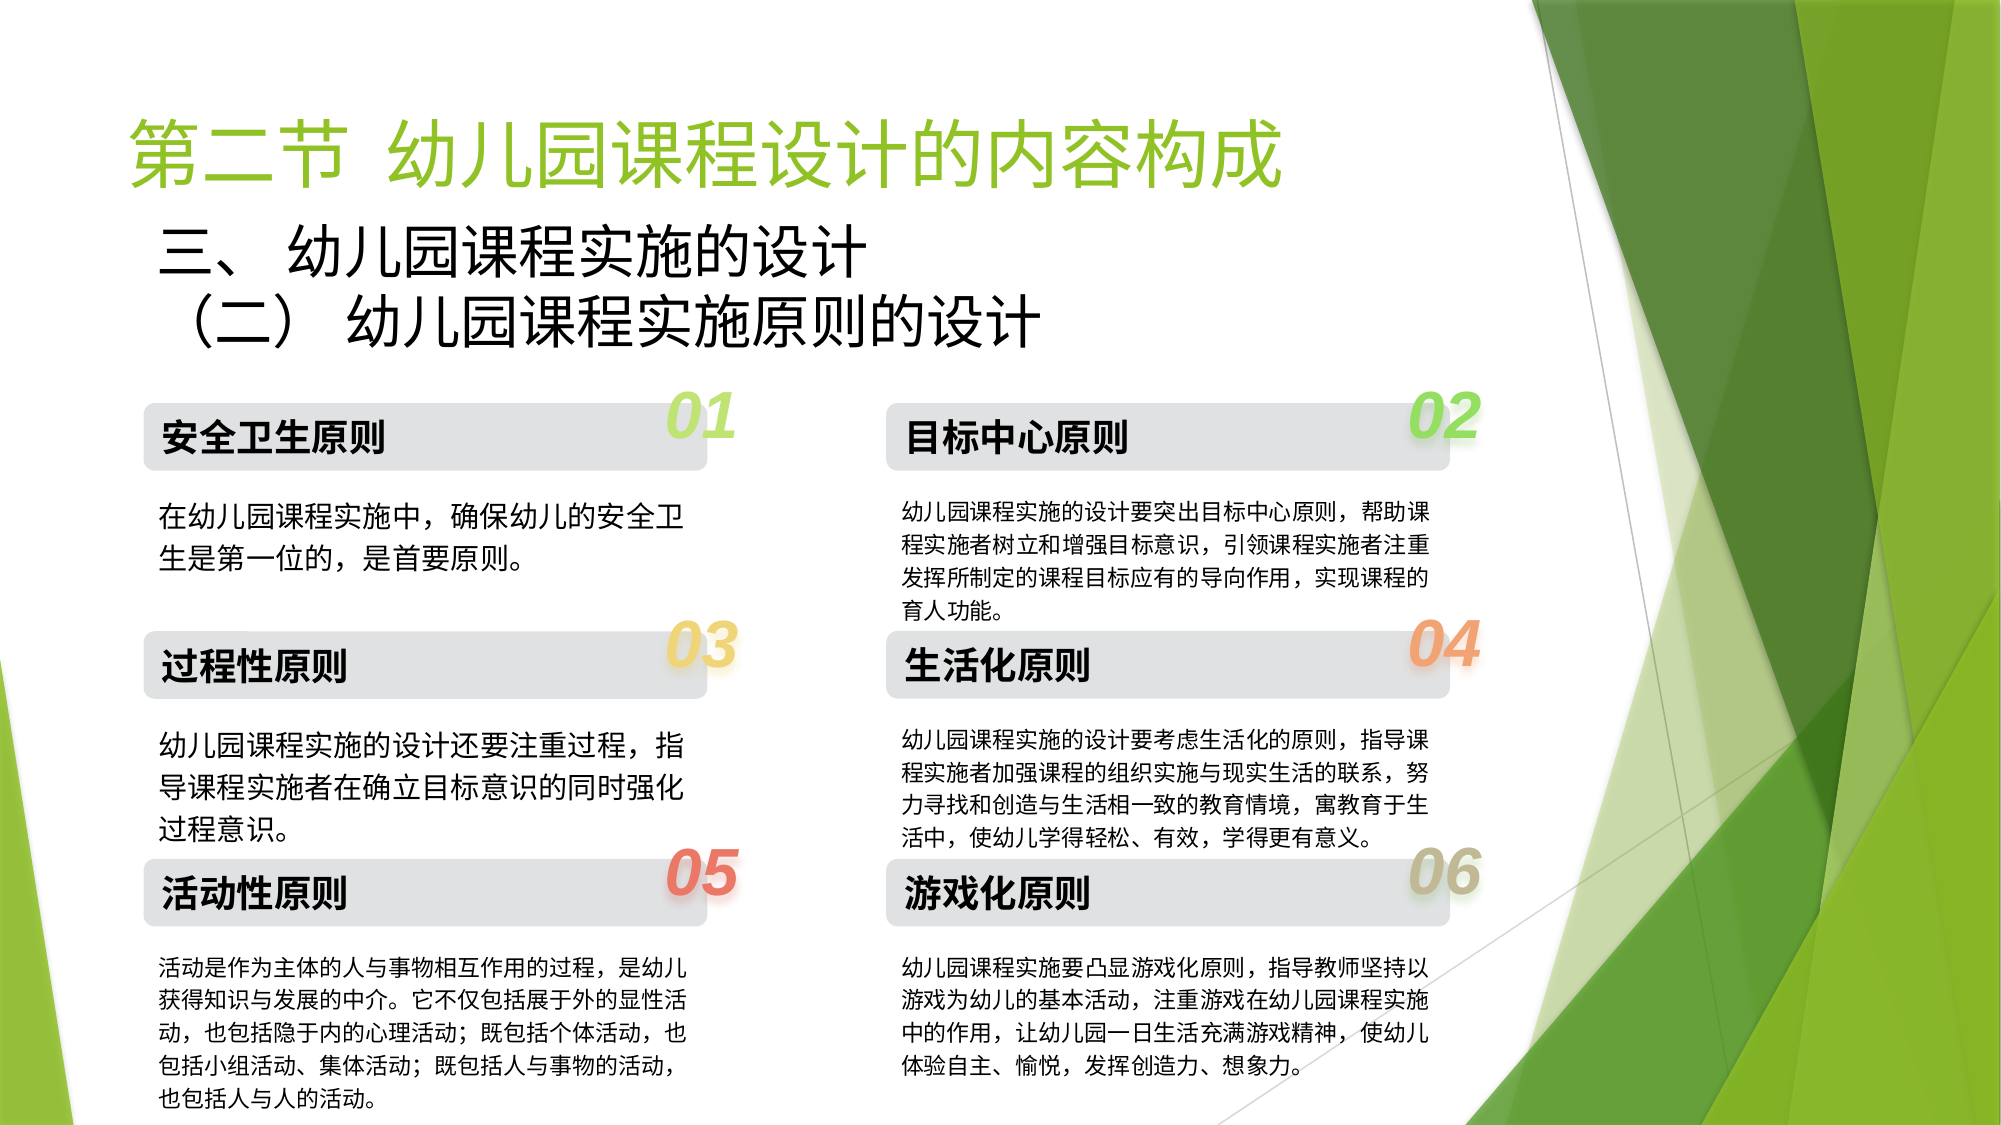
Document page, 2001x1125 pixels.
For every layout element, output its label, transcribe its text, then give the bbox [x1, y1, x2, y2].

title 第二节 幼儿园课程设计的内容构成 [111, 99, 1522, 317]
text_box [142, 364, 1490, 1121]
text_box 三、 幼儿园课程实施的设计 （二） 幼儿园课程实施原则的设计 [141, 208, 1451, 363]
